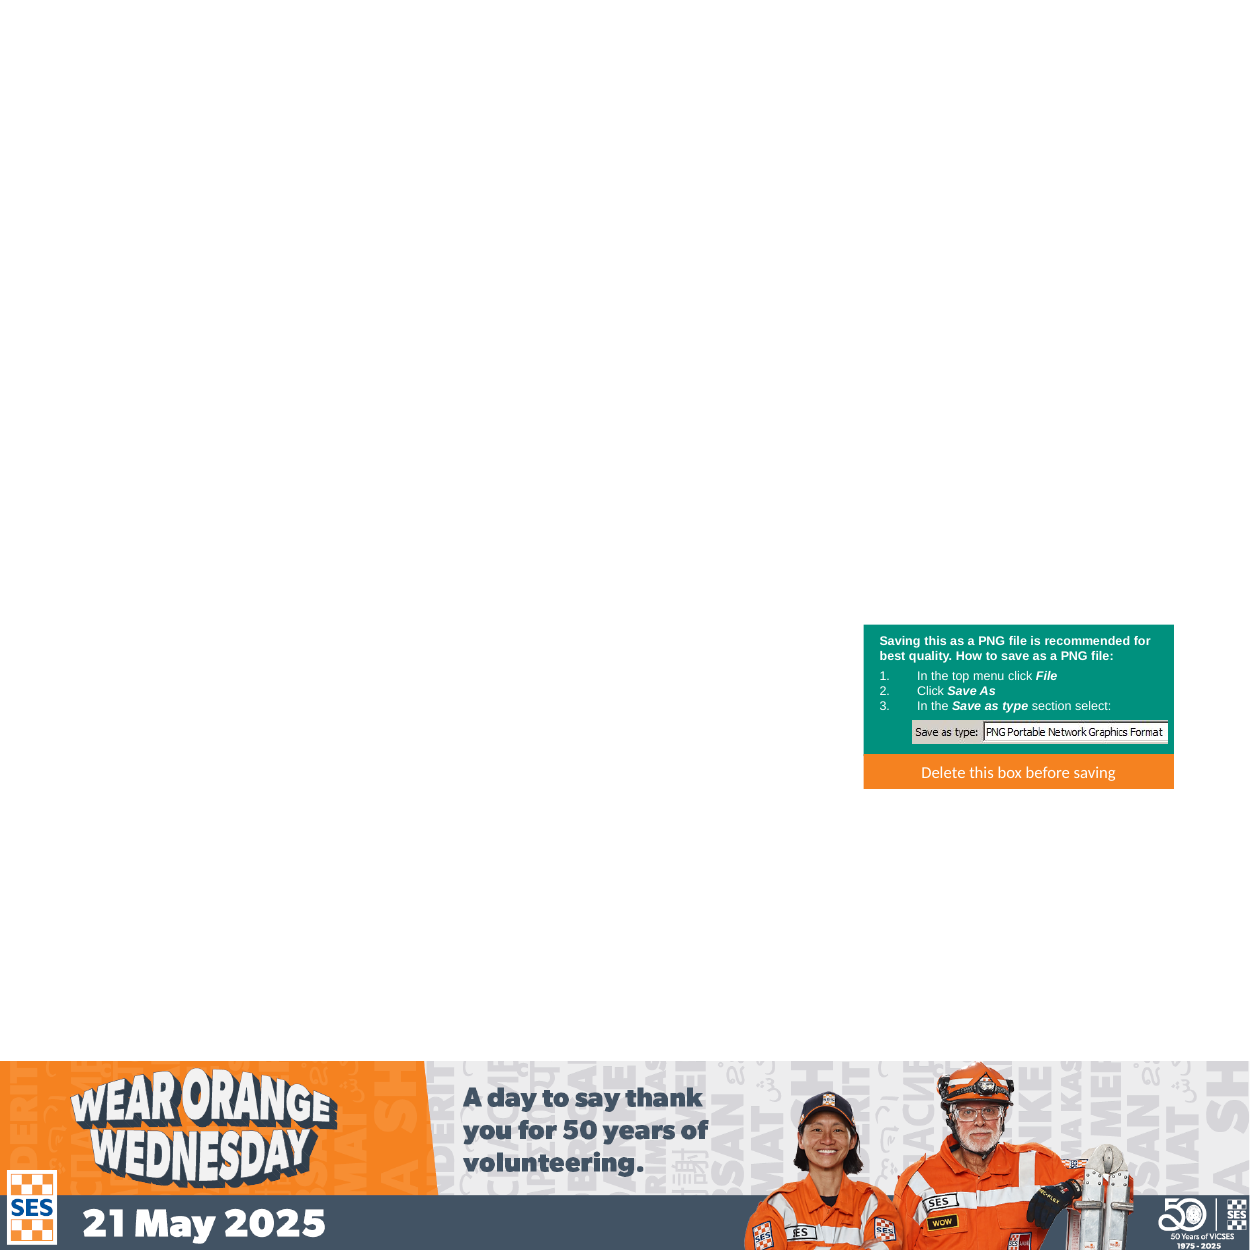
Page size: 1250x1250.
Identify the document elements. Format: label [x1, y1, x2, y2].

picture [0, 1061, 1250, 1250]
text_box [863, 624, 1184, 790]
